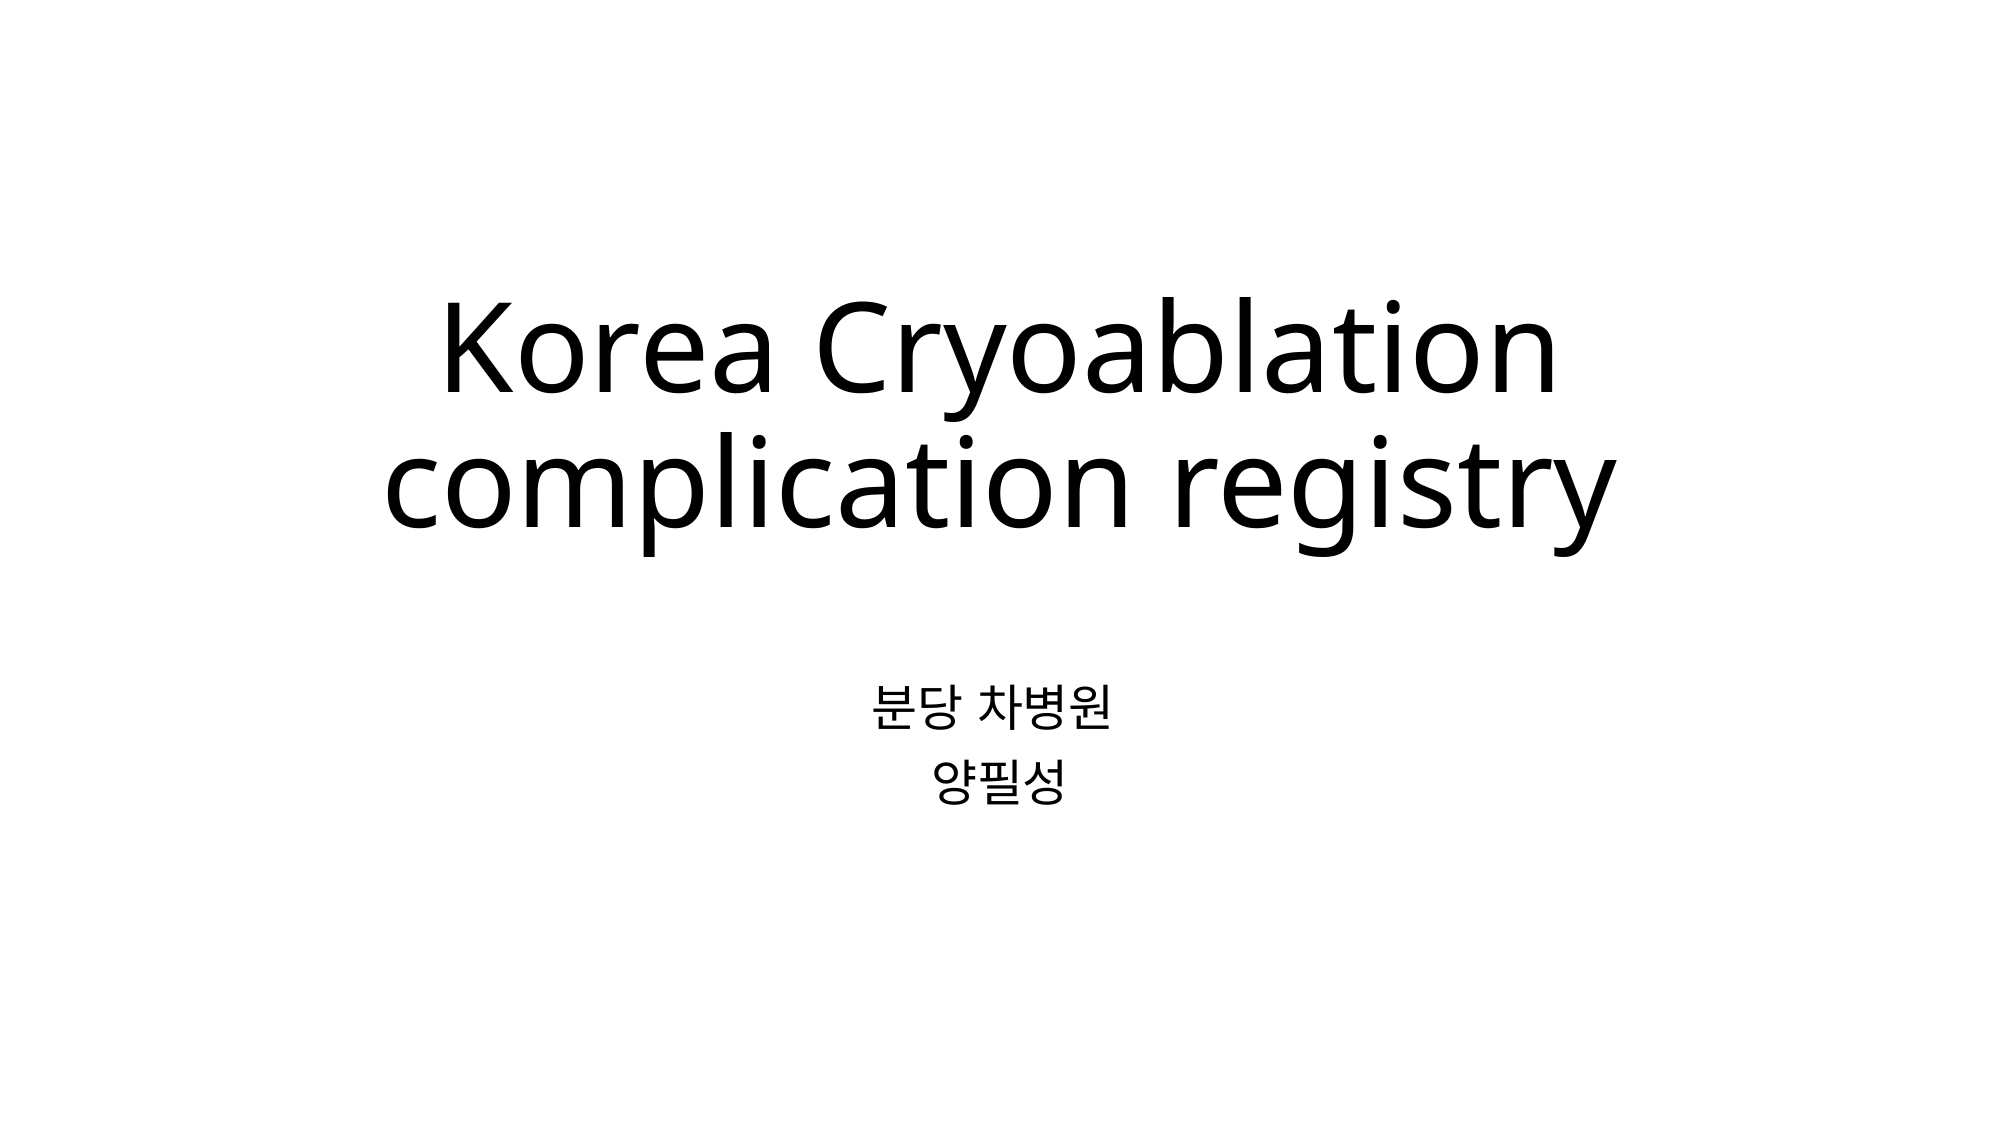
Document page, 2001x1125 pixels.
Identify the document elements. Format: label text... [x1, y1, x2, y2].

subtitle 분당 차병원 양필성 [249, 675, 1750, 863]
title Korea Cryoablation complication registry [249, 262, 1750, 563]
